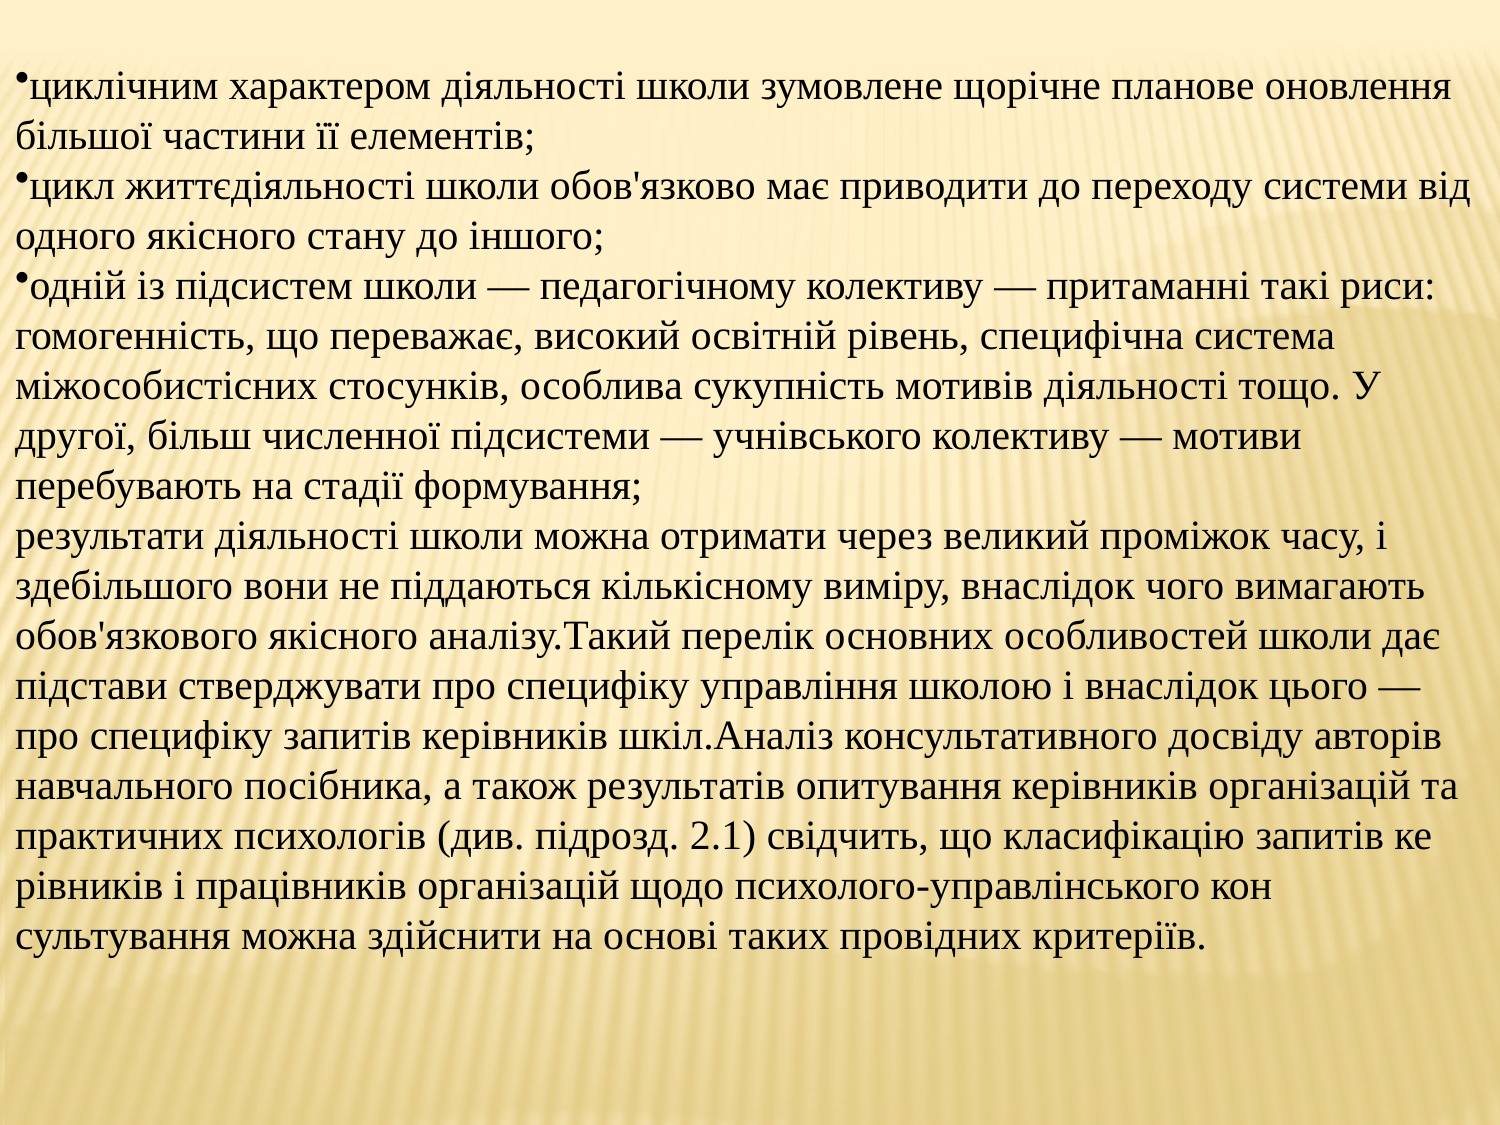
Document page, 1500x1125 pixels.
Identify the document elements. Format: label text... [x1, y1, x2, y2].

text_box циклічним характером діяльності школи зумовлене щорічне пла­нове оновлення більшої частини її елементів; цикл життєдіяльності школи обов'язково має приводити до пе­реходу системи від одного якісного стану до іншого; одній із підсистем школи — педагогічному колективу — прита­манні такі риси: гомогенність, що переважає, високий освітній рівень, специфічна система міжособистісних стосунків, особлива сукупність мотивів діяльності тощо. У другої, більш численної підсистеми — учнівського колективу — мотиви перебувають на стадії формування; результати діяльності школи можна отримати через великий про­міжок часу, і здебільшого вони не піддаються кількісному виміру, внаслідок чого вимагають обов'язкового якісного аналізу.Такий перелік основних особливостей школи дає підстави ствер­джувати про специфіку управління школою і внаслідок цього — про специфіку запитів керівників шкіл.Аналіз консультативного досвіду авторів навчального посібника, а також результатів опитування керівників організацій та практичних психологів (див. підрозд. 2.1) свідчить, що класифікацію запитів ке­рівників і працівників організацій щодо психолого-управлінського кон­сультування можна здійснити на основі таких провідних критеріїв. [0, 5, 1500, 1056]
